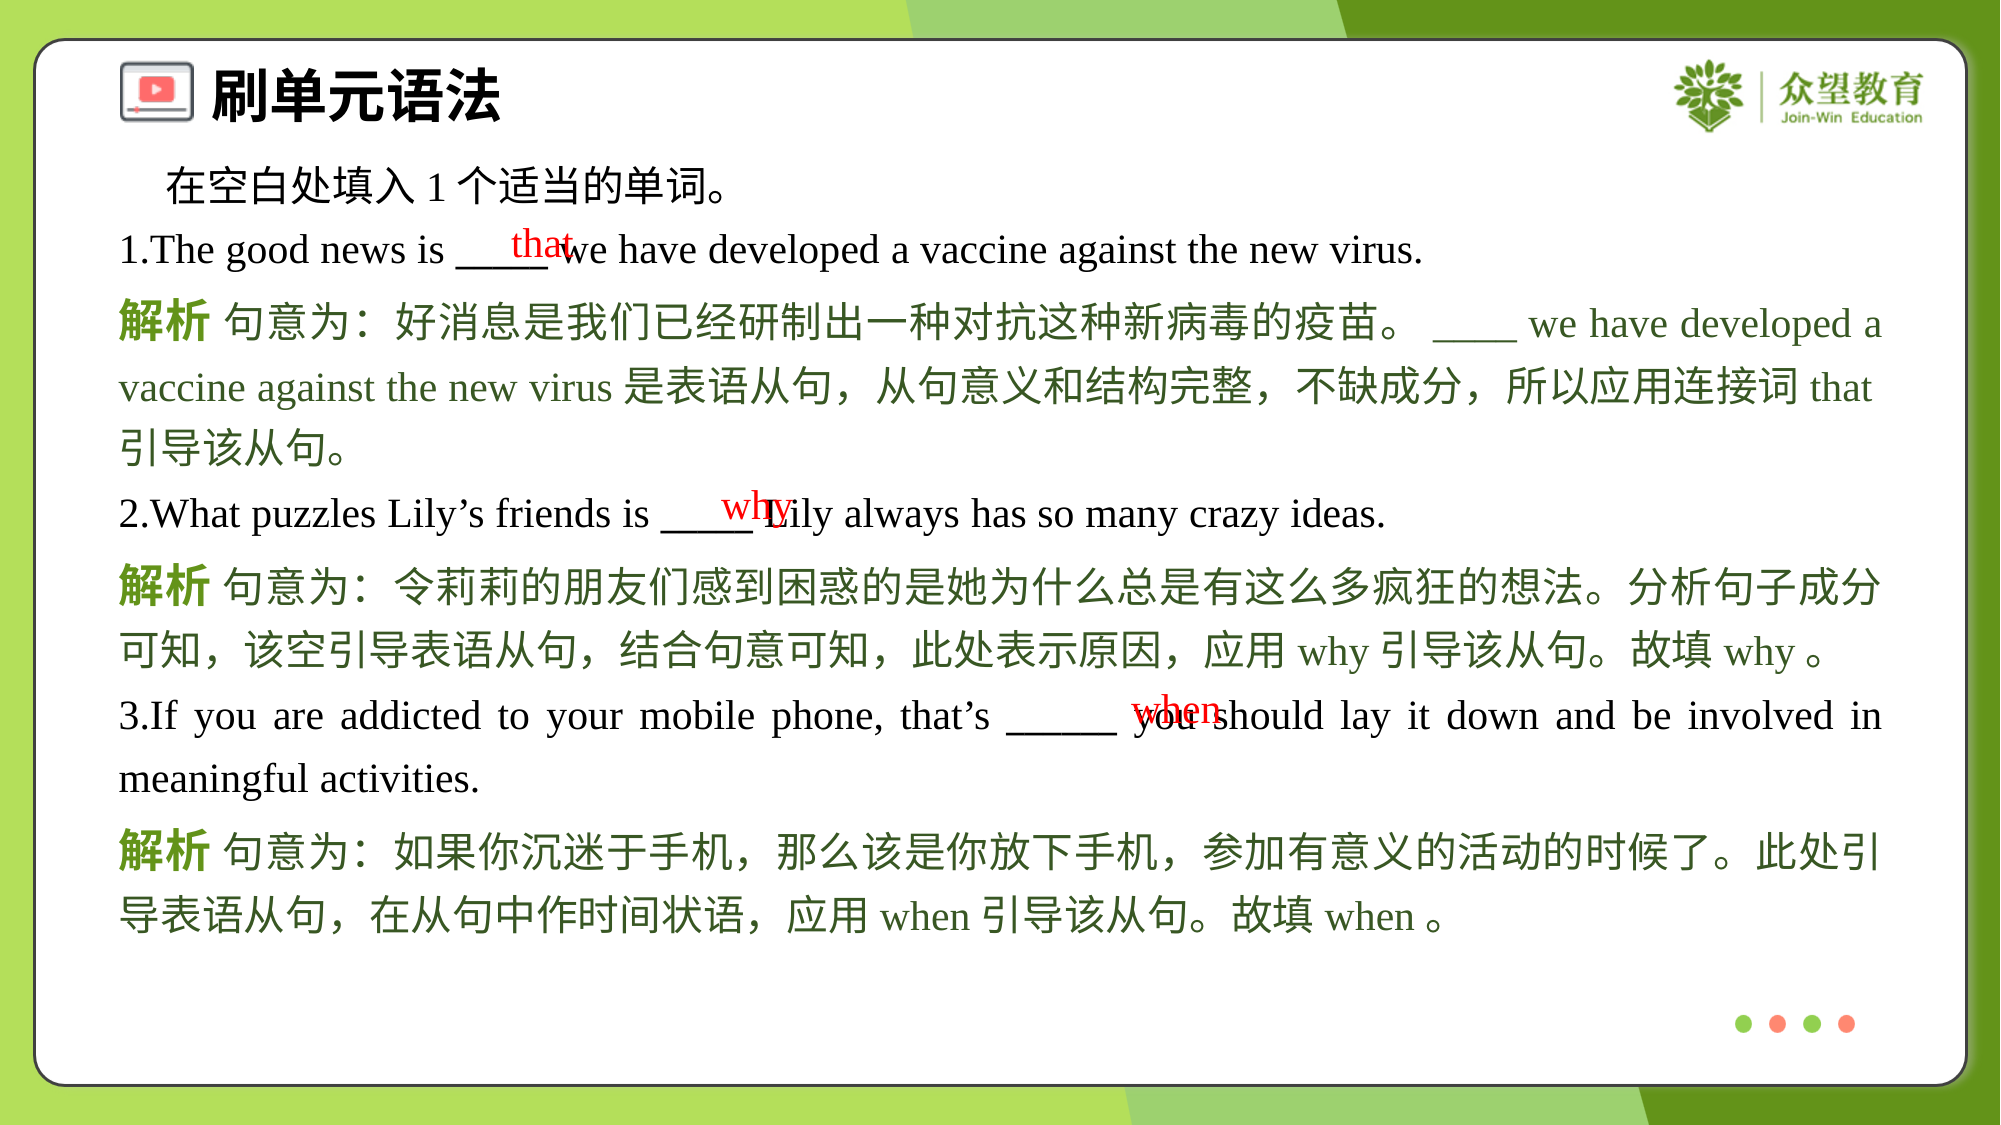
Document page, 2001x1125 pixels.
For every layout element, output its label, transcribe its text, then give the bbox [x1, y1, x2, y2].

text_box 2.What puzzles Lily’s friends is _____ Lily always has so many crazy ideas. [118, 473, 1883, 531]
text_box 在空白处填入1个适当的单词。 1.The good news is _____ we have developed a vaccine against the new virus. [118, 146, 1883, 267]
picture [0, 0, 2000, 1125]
text_box 解析 句意为：令莉莉的朋友们感到困惑的是她为什么总是有这么多疯狂的想法。分析句子成分可知，该空引导表语从句，结合句意可知，此处表示原因，应用why引导该从句。故填why。 [118, 542, 1883, 670]
text_box when [1126, 669, 1227, 728]
text_box that [506, 203, 579, 261]
text_box 解析 句意为：如果你沉迷于手机，那么该是你放下手机，参加有意义的活动的时候了。此处引导表语从句，在从句中作时间状语，应用when引导该从句。故填when。 [118, 807, 1883, 934]
text_box why [716, 464, 798, 523]
text_box 3.If you are addicted to your mobile phone, that’s ______ you should lay it down and be involved in meaningful activities. [118, 675, 1883, 796]
text_box 解析 句意为：好消息是我们已经研制出一种对抗这种新病毒的疫苗。____ we have developed a vaccine against the new virus是表语从句，从句意义和结构完整，不缺成分，所以应用连接词that引导该从句。 [118, 278, 1883, 468]
